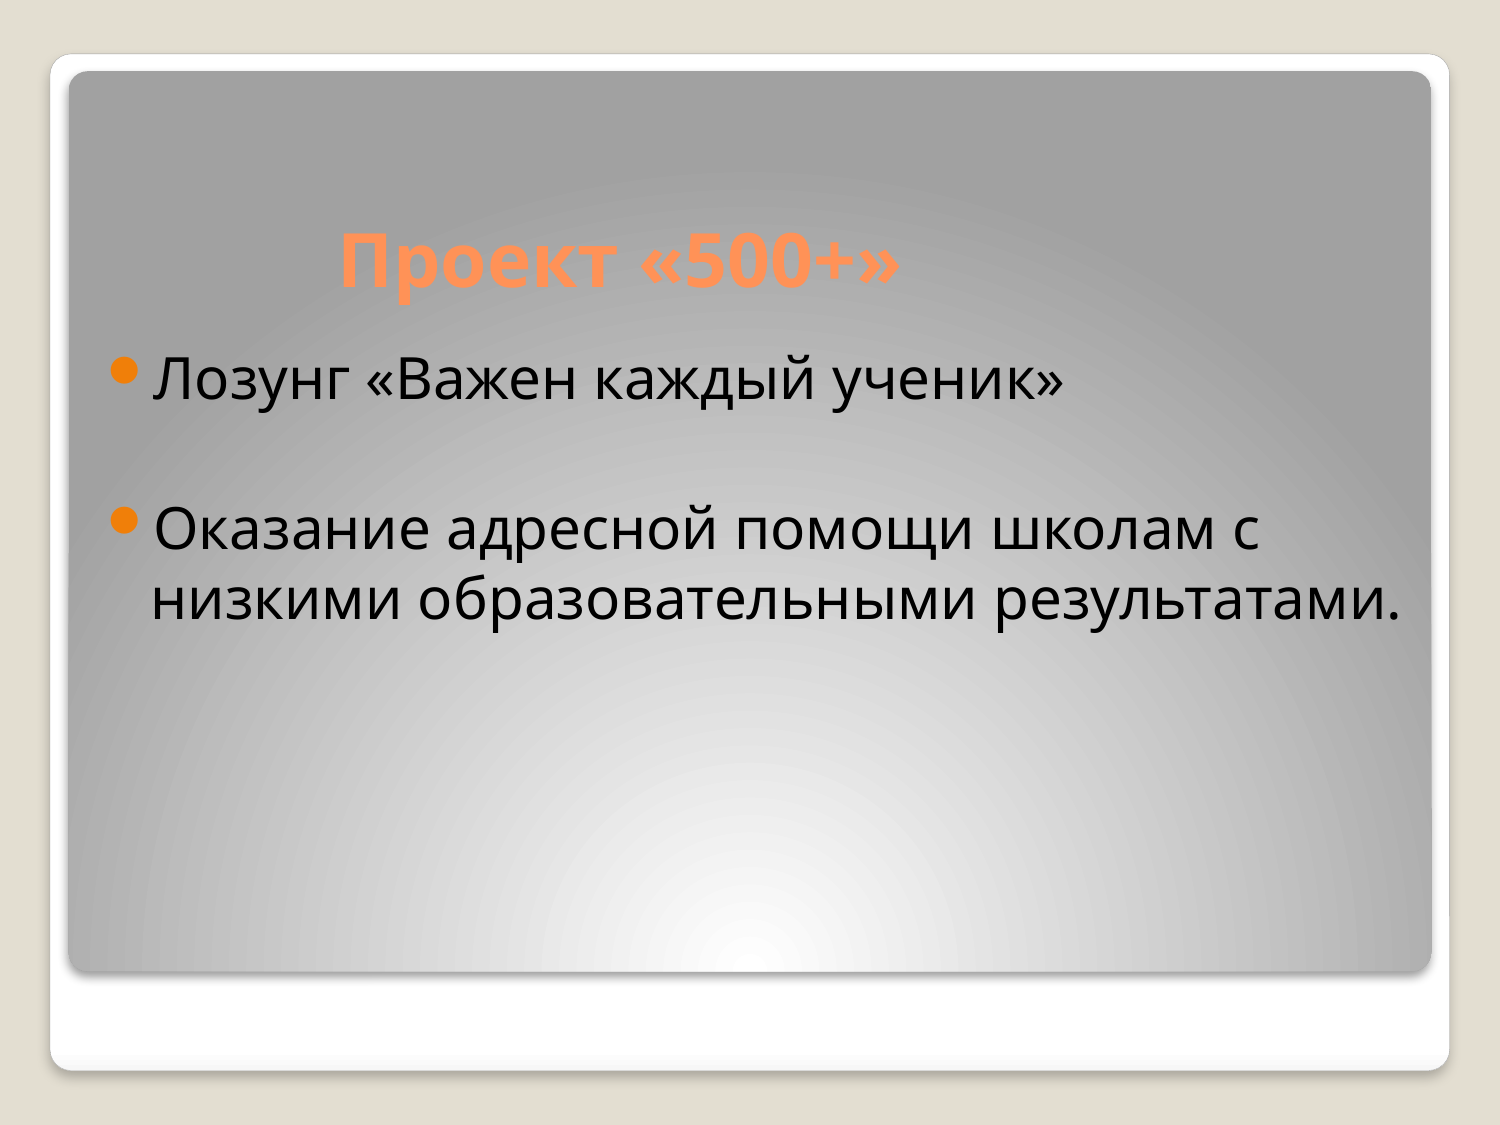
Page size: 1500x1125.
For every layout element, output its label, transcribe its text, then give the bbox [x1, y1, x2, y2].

list Лозунг «Важен каждый ученик» Оказание адресной помощи школам с низкими образовательными результатами. [76, 326, 1420, 1014]
title Проект «500+» [88, 137, 1431, 310]
